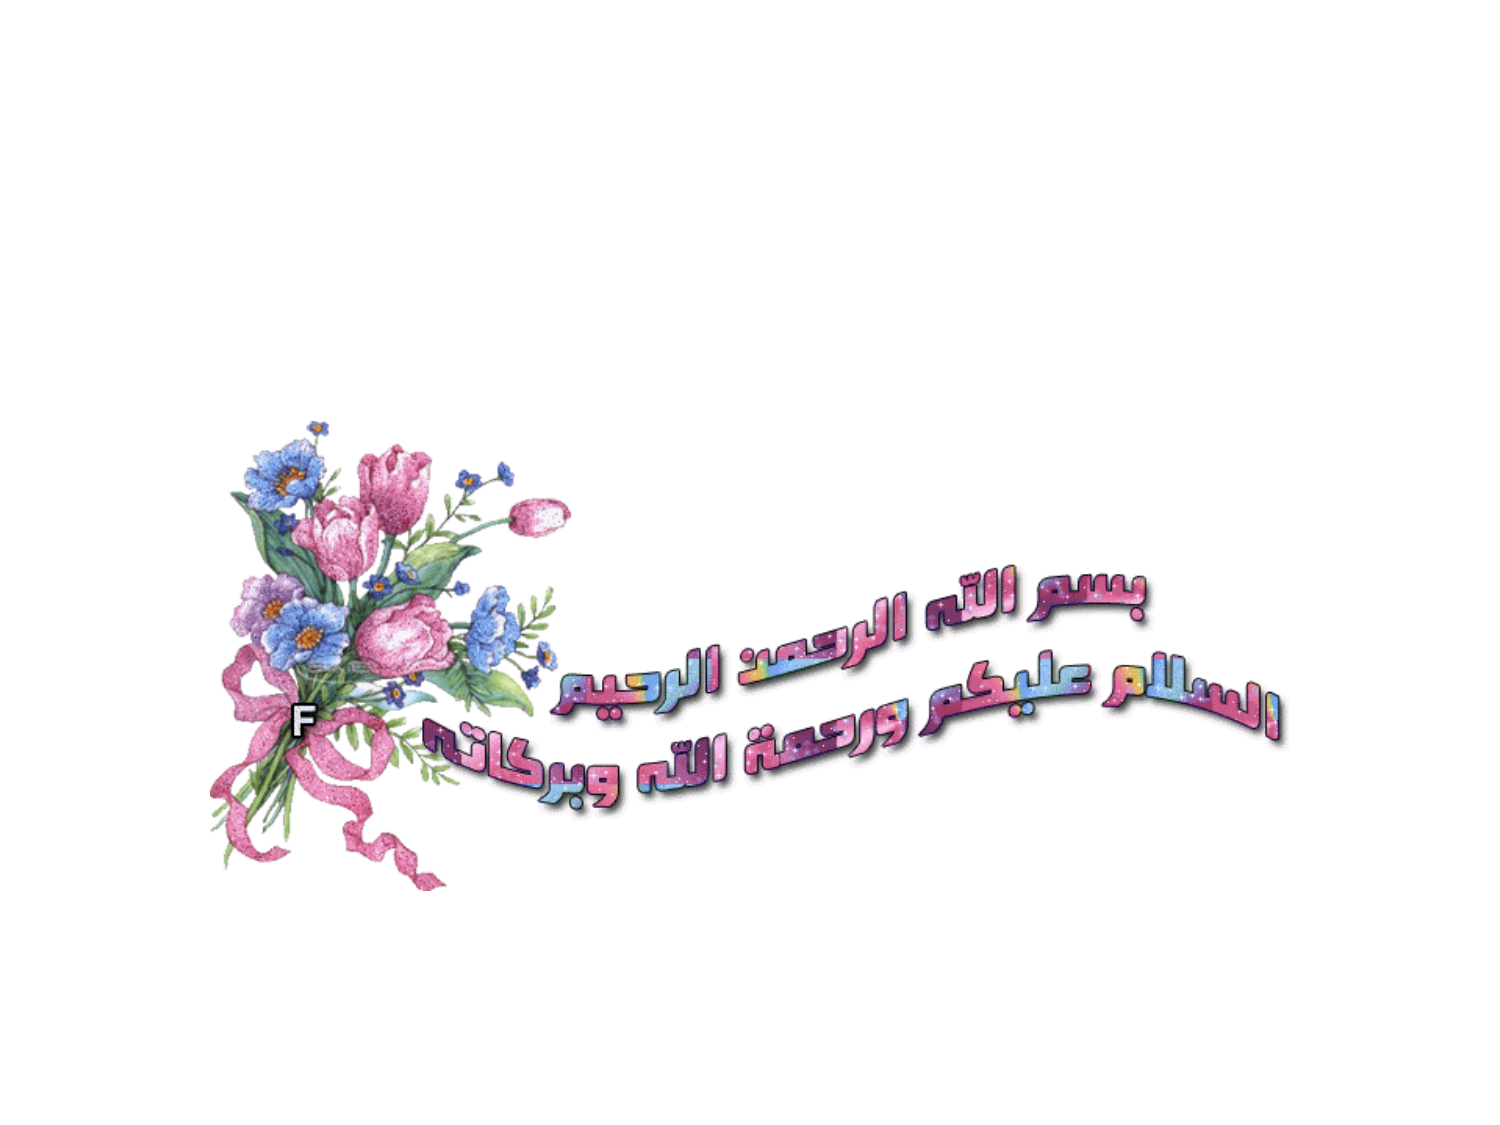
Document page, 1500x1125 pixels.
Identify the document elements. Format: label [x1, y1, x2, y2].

list [210, 421, 1289, 891]
